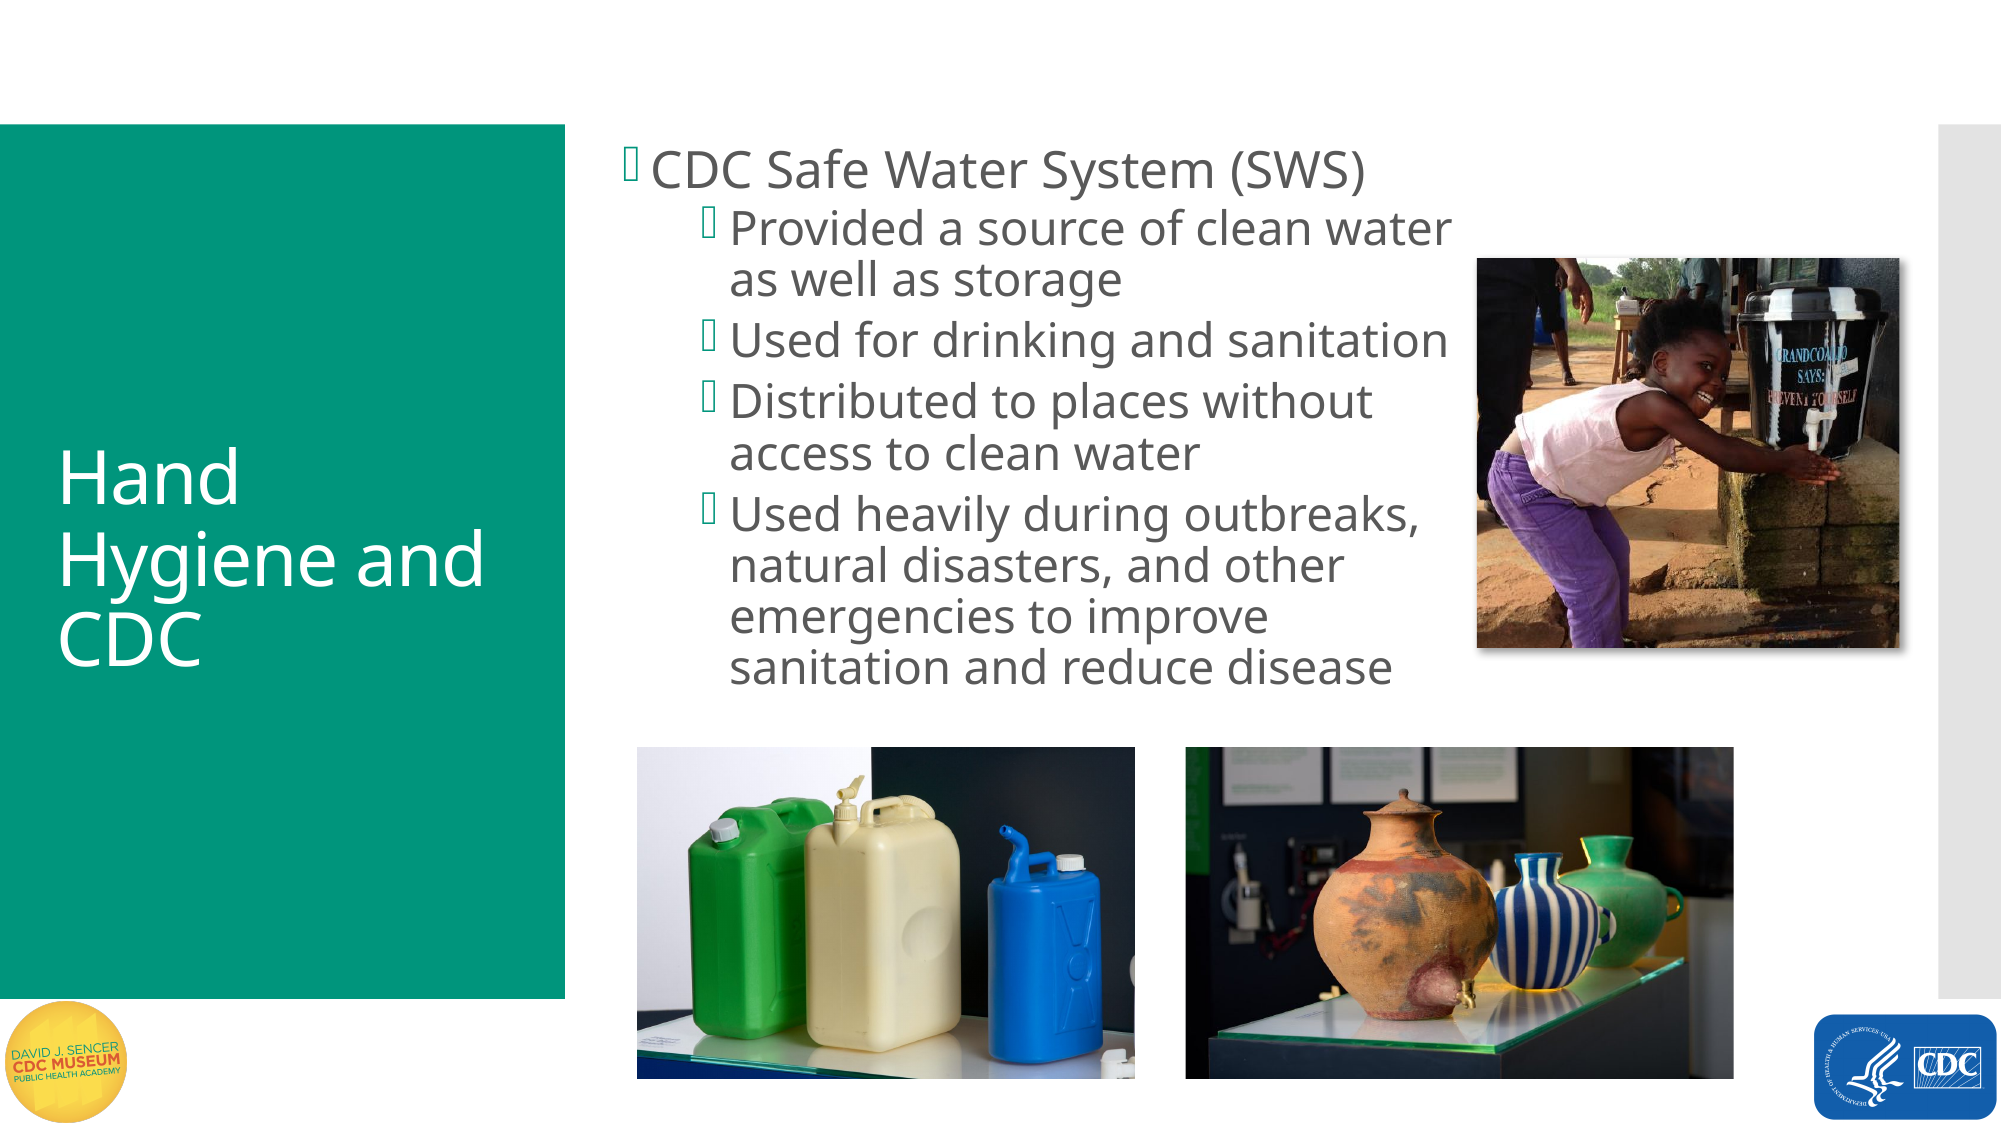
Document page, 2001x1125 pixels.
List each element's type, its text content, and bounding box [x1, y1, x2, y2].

picture [1801, 1006, 2000, 1125]
list CDC Safe Water System (SWS) Provided a source of clean water as well as storage Used for drinking and sanitation Distributed to places without access to clean water Used heavily during outbreaks, natural disasters, and other emergencies to improve sanitation and reduce disease [607, 136, 1477, 748]
title Hand Hygiene and CDC [41, 184, 525, 940]
picture [4, 1001, 127, 1123]
picture [637, 747, 1135, 1079]
picture [1476, 258, 1900, 648]
picture [1185, 747, 1734, 1080]
